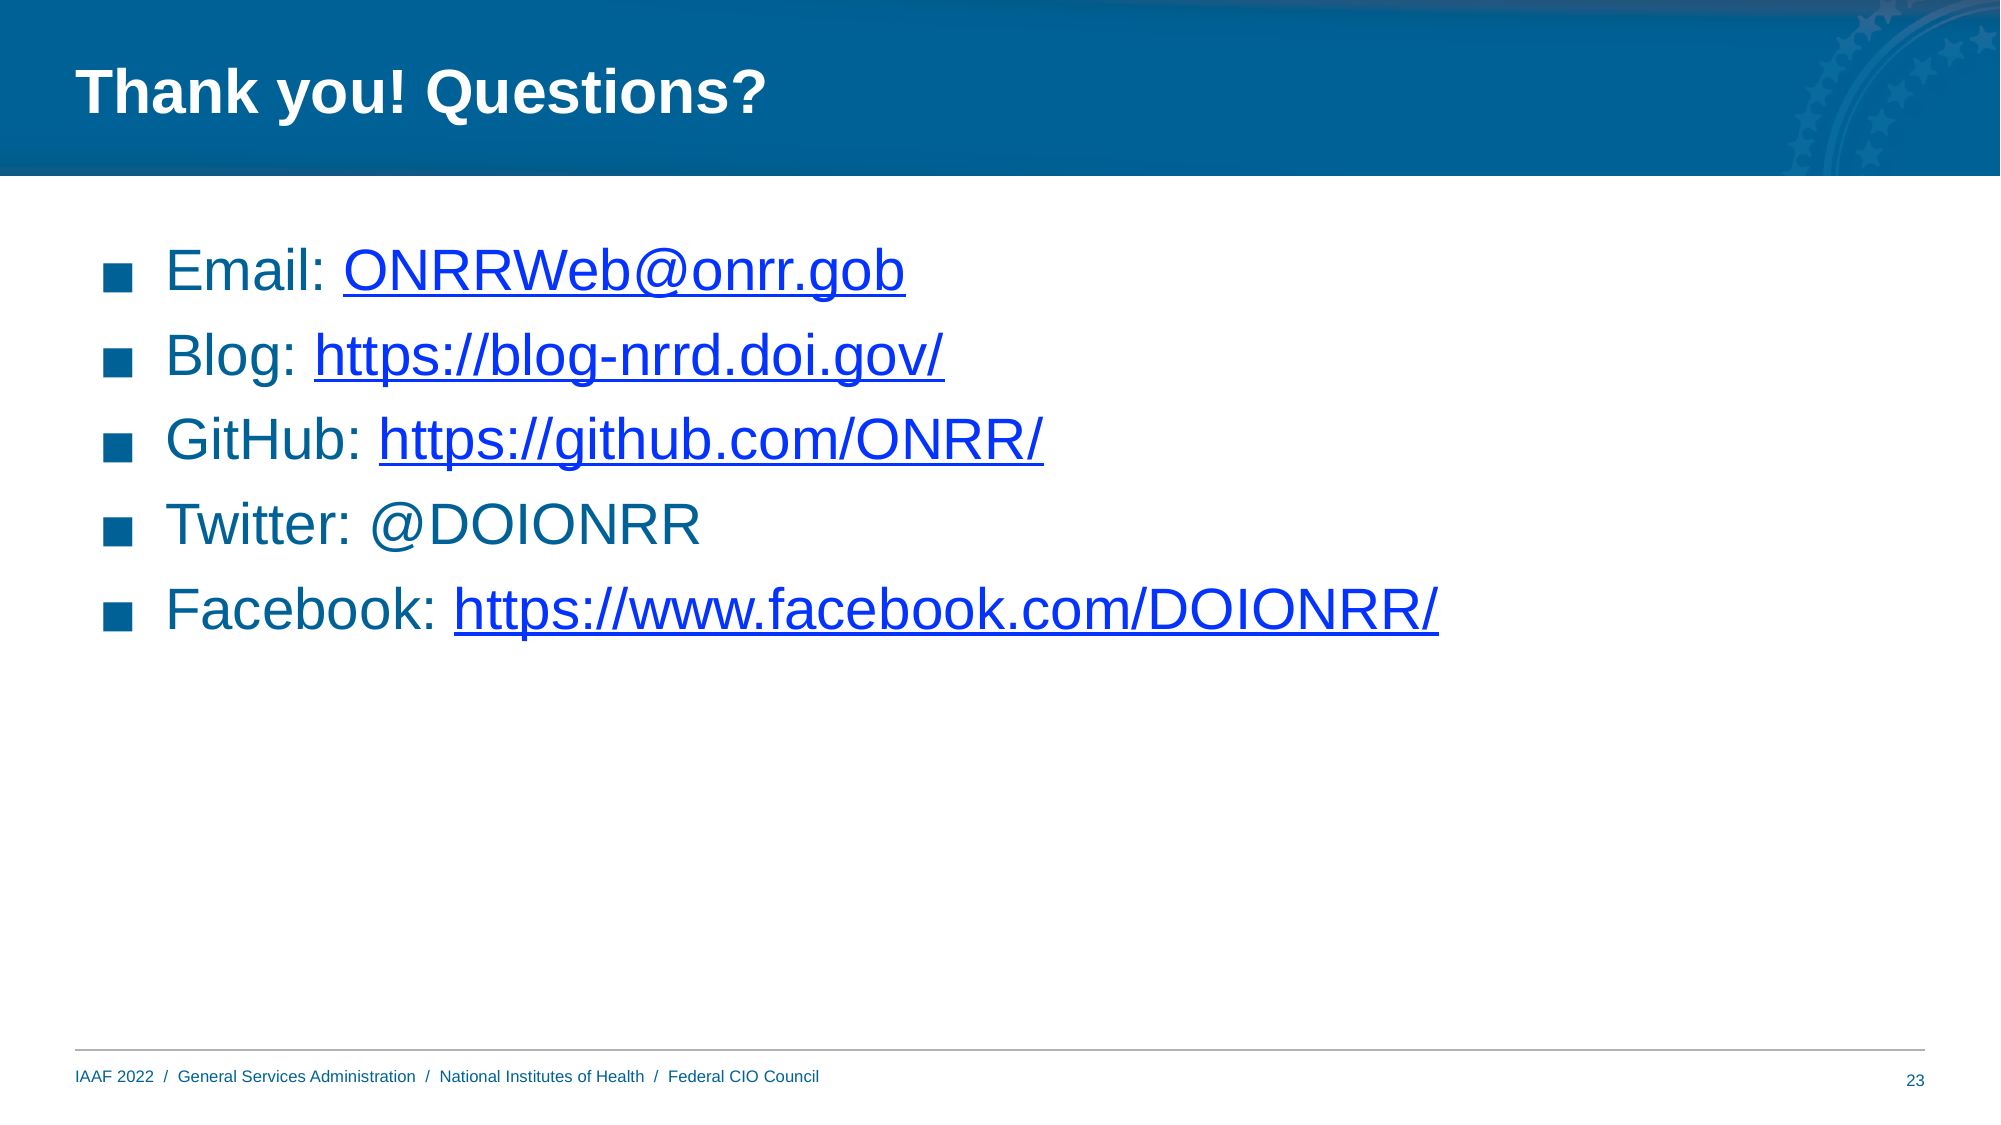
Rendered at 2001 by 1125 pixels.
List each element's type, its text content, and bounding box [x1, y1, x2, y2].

title Thank you! Questions? [75, 52, 1800, 128]
list Email: ONRRWeb@onrr.gob Blog: https://blog-nrrd.doi.gov/ GitHub: https://github.com/ONRR/ Twitter: @DOIONRR Facebook: https://www.facebook.com/DOIONRR/ [75, 224, 1925, 1035]
slide_number 23 [1880, 1065, 1925, 1095]
picture [0, 0, 2000, 176]
picture [0, 168, 666, 176]
